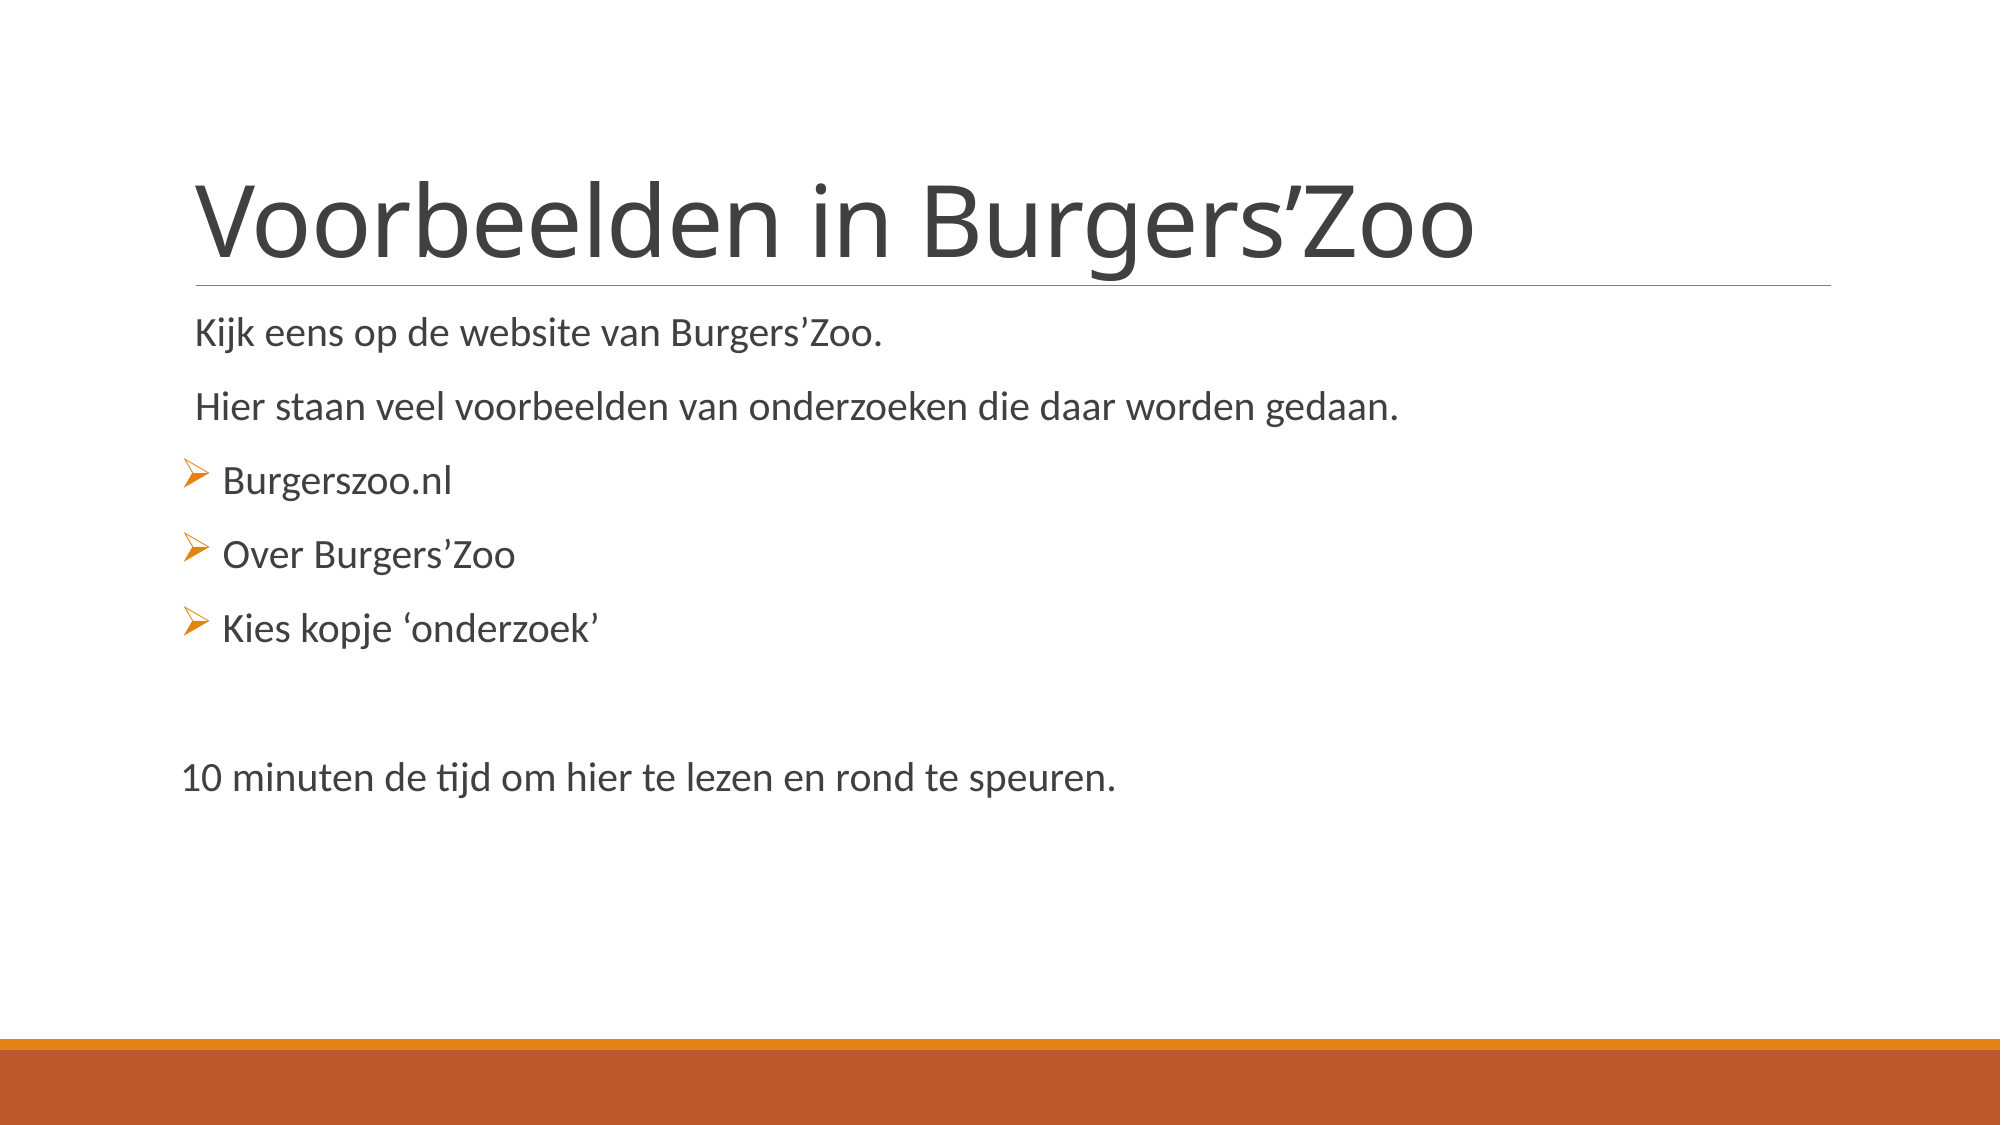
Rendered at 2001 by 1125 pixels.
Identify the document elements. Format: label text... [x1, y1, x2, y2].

title Voorbeelden in Burgers’Zoo [180, 47, 1830, 285]
list Kijk eens op de website van Burgers’Zoo. Hier staan veel voorbeelden van onderzoeken die daar worden gedaan. Burgerszoo.nl Over Burgers’Zoo Kies kopje ‘onderzoek’ 10 minuten de tijd om hier te lezen en rond te speuren. [180, 302, 1830, 963]
